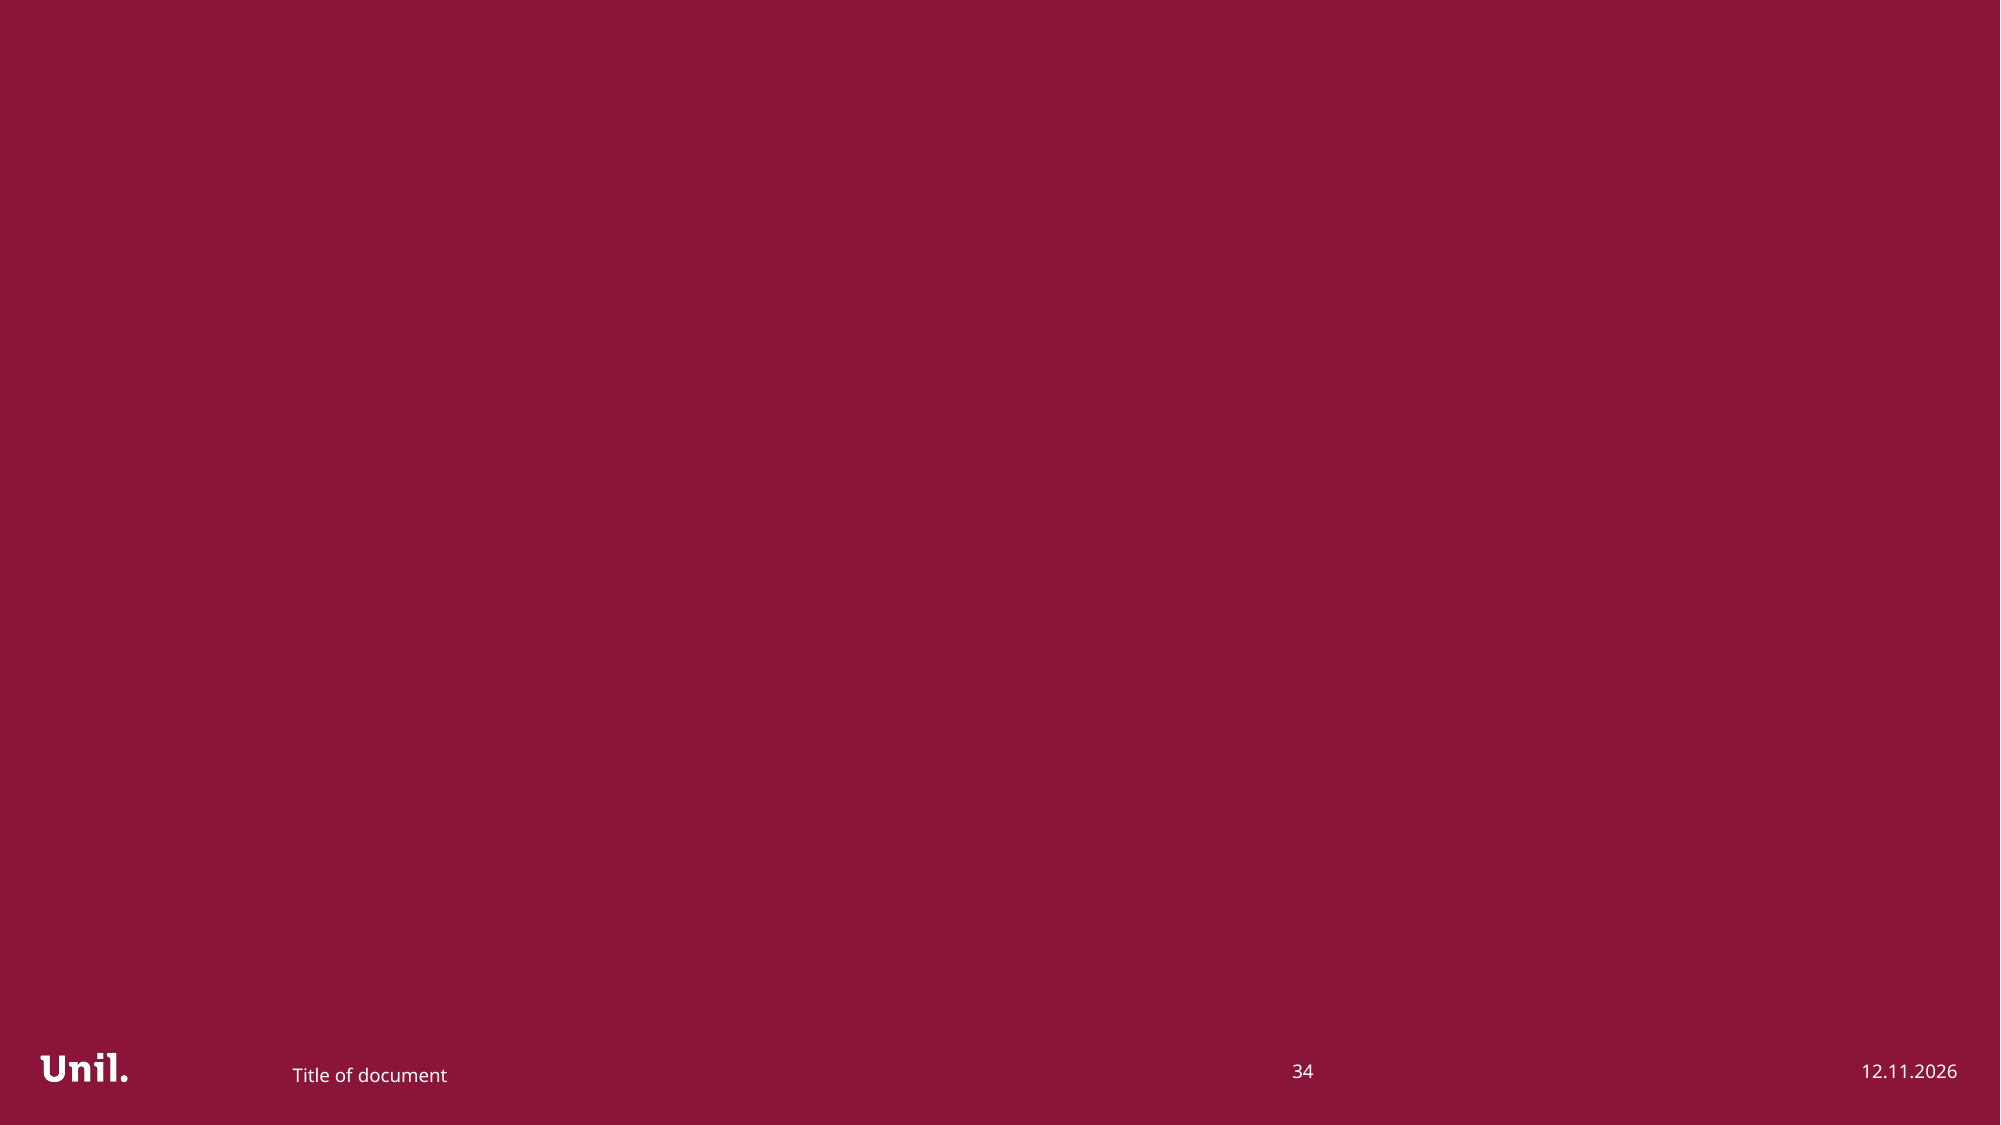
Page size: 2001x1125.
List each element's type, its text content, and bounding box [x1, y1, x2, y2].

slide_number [1789, 1026, 1958, 1086]
picture [27, 1042, 141, 1095]
footer Title of document [292, 1011, 1048, 1087]
slide_number 34 [1250, 1037, 1355, 1086]
